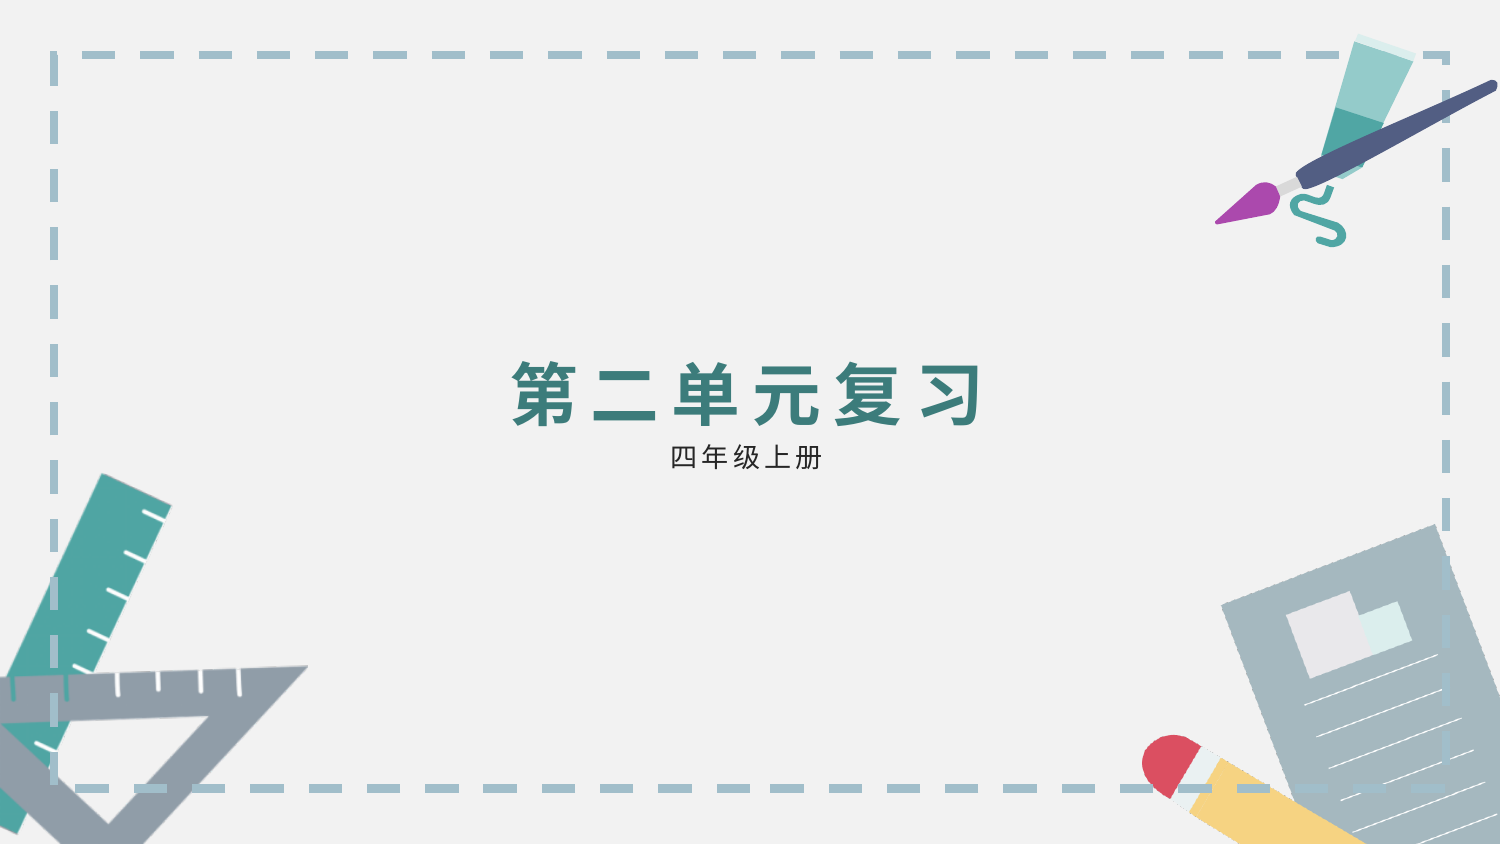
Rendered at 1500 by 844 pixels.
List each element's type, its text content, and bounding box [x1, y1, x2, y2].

text_box 第二单元复习 [281, 263, 1212, 435]
picture [0, 458, 308, 844]
text_box 四年级上册 [281, 440, 1212, 587]
picture [1141, 523, 1500, 844]
